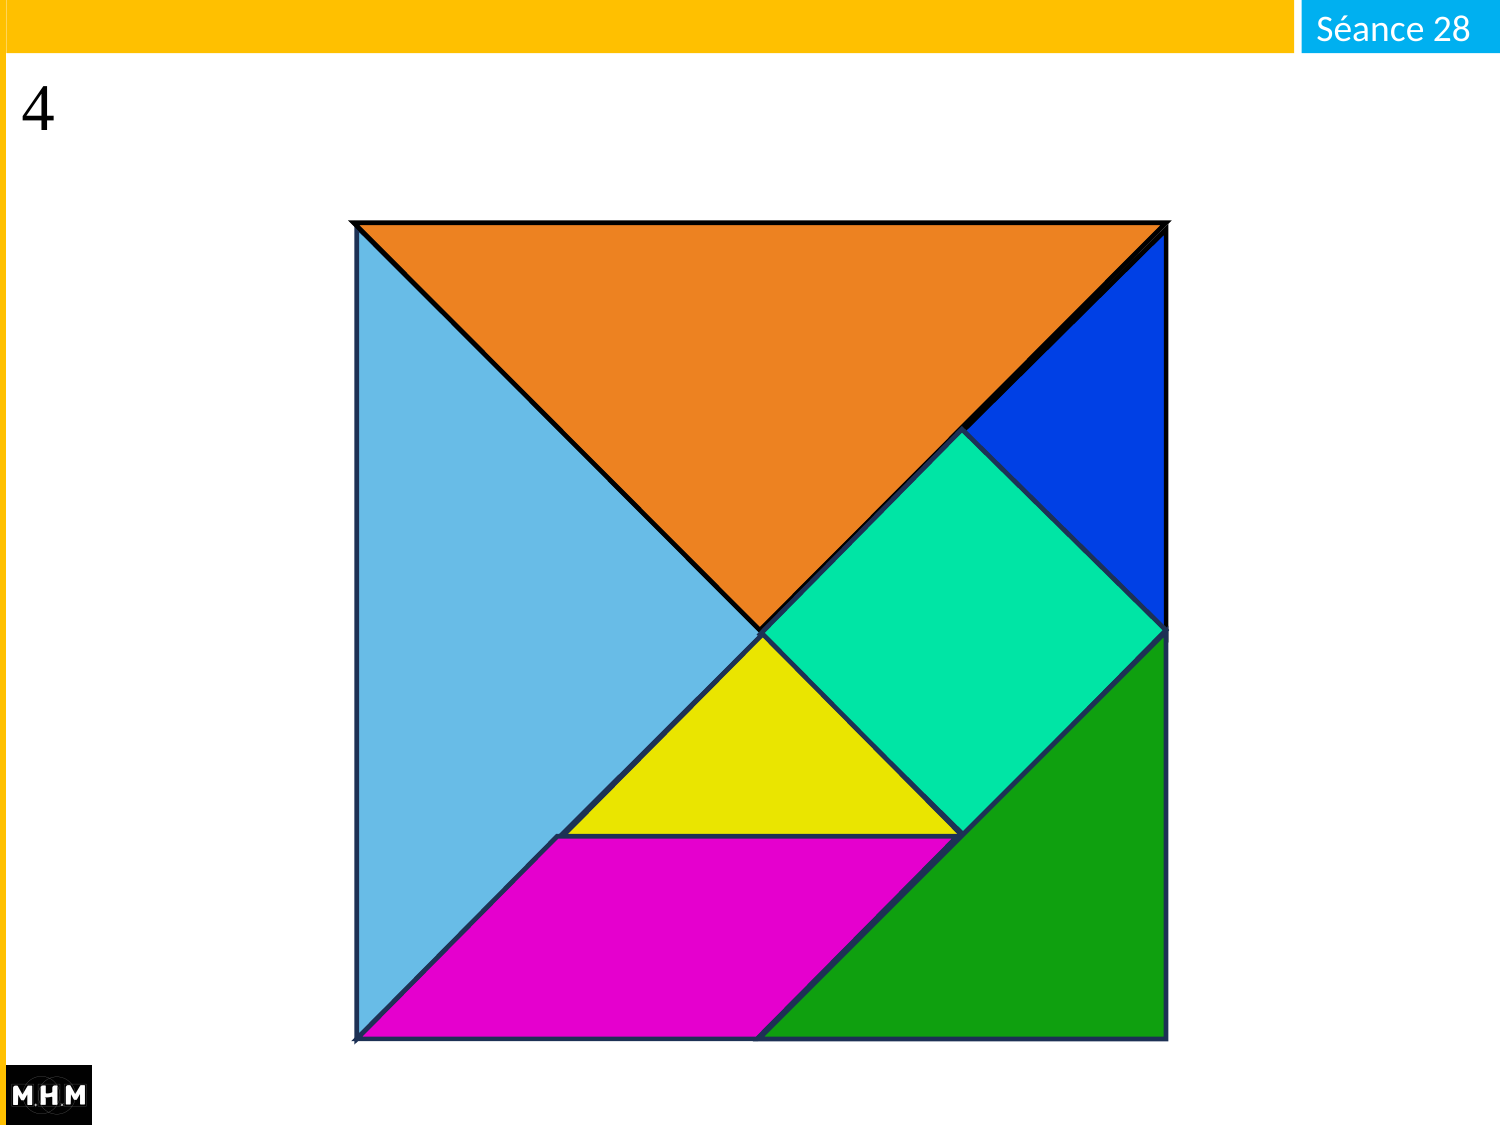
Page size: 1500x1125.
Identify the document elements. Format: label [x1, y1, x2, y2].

text_box [964, 227, 1168, 628]
text_box [562, 632, 962, 835]
picture [6, 1065, 92, 1125]
text_box [756, 628, 1168, 1040]
text_box [355, 227, 759, 1038]
text_box [758, 427, 1166, 832]
text_box [351, 221, 1169, 632]
text_box [354, 835, 959, 1040]
